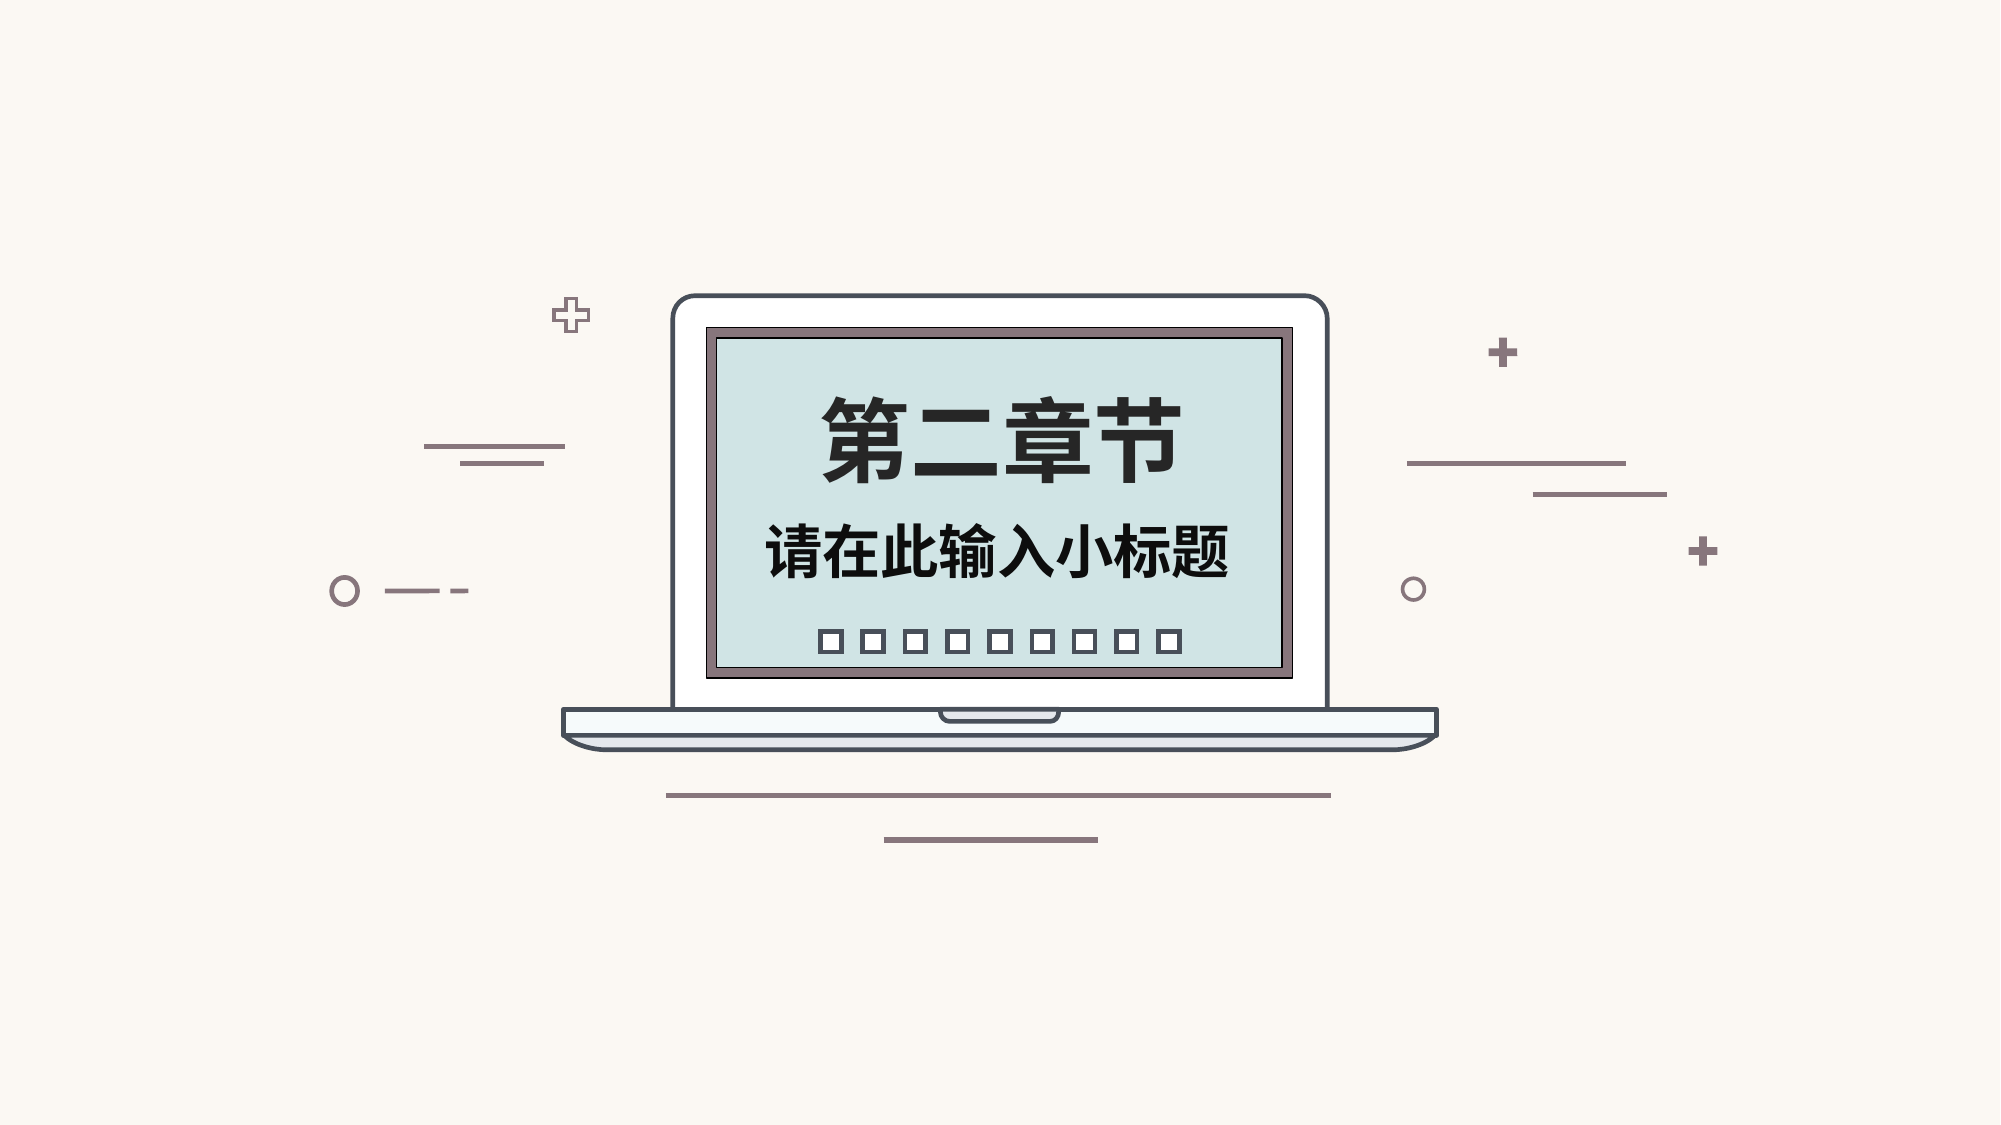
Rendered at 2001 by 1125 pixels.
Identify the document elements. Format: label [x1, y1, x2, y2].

text_box [553, 309, 563, 321]
text_box [424, 446, 566, 464]
text_box [1688, 536, 1718, 566]
text_box [331, 577, 469, 605]
text_box [563, 295, 1437, 750]
text_box [1488, 337, 1518, 367]
